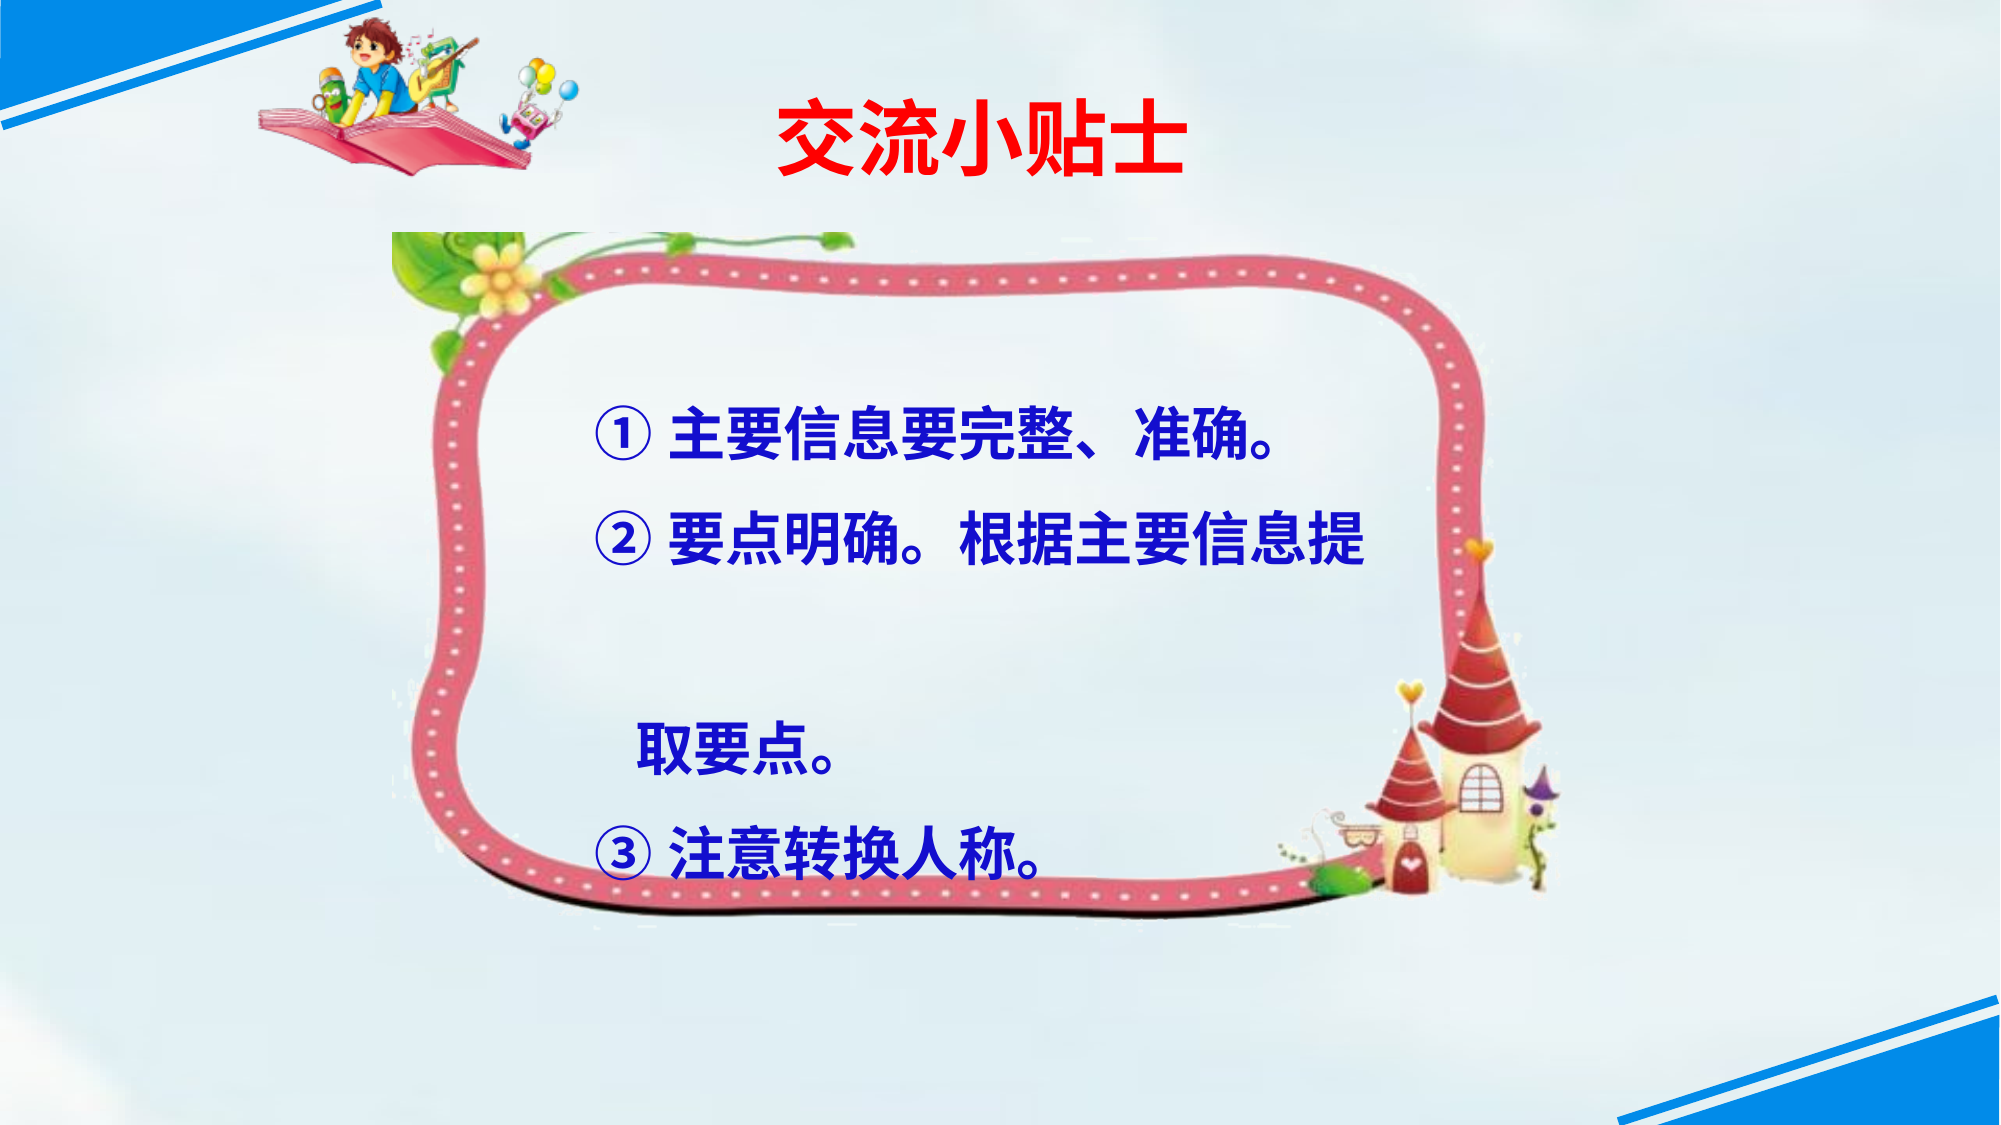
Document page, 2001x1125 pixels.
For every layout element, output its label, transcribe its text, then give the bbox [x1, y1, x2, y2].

text_box 交流小贴士 [759, 78, 1253, 194]
picture [0, 0, 2001, 1125]
